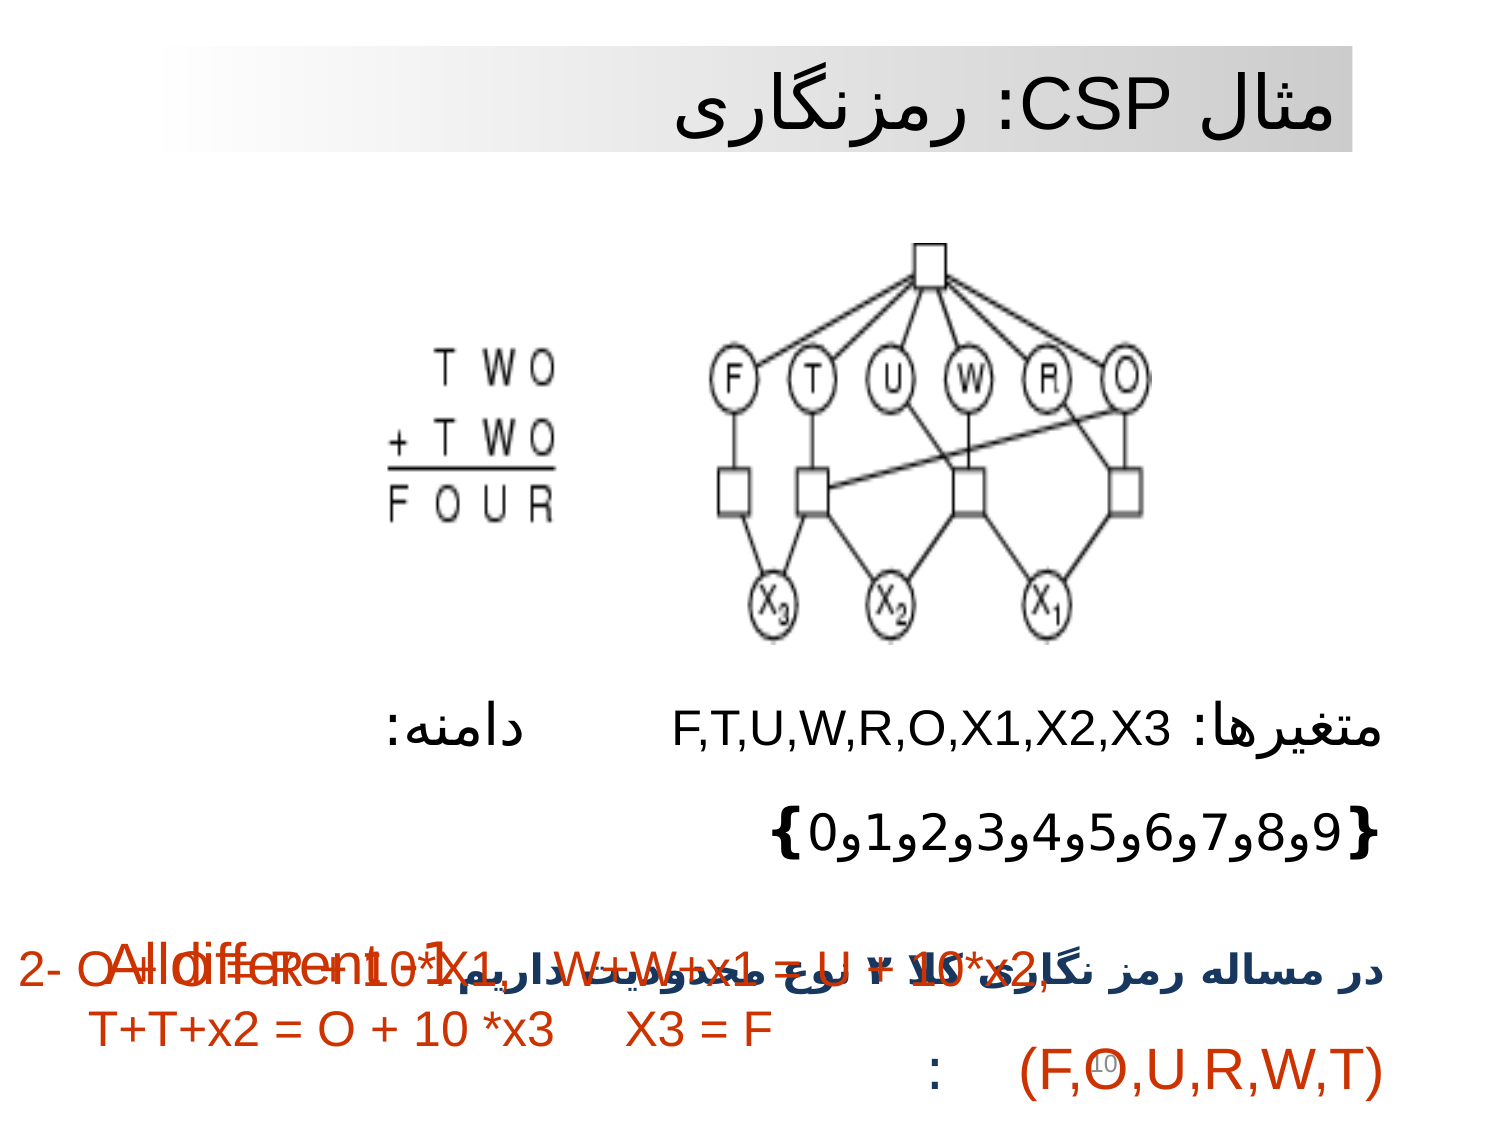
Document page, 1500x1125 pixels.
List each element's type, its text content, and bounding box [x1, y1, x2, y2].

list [386, 243, 1152, 645]
text_box 2- O + O = R + 10*X1, W+W+x1 = U + 10*x2, T+T+x2 = O + 10 *x3 X3 = F [3, 928, 1486, 1064]
text_box متغيرها: F,T,U,W,R,O,X1,X2,X3 دامنه:{9و8و7و6و5و4و3و2و1و0} در مساله رمز نگاری کلا ۲ نوع محدودیت داریم1- Alldifferent (F,O,U,R,W,T) : [41, 645, 1400, 928]
text_box مثال CSP: رمزنگاری [152, 46, 1353, 152]
text_box متغيرها: F,T,U,W,R,O,X1,X2,X3 دامنه:{9و8و7و6و5و4و3و2و1و0} در مساله رمز نگاری کلا ۲ نوع محدودیت داریم1- Alldifferent (F,O,U,R,W,T) : [41, 1064, 1400, 1109]
